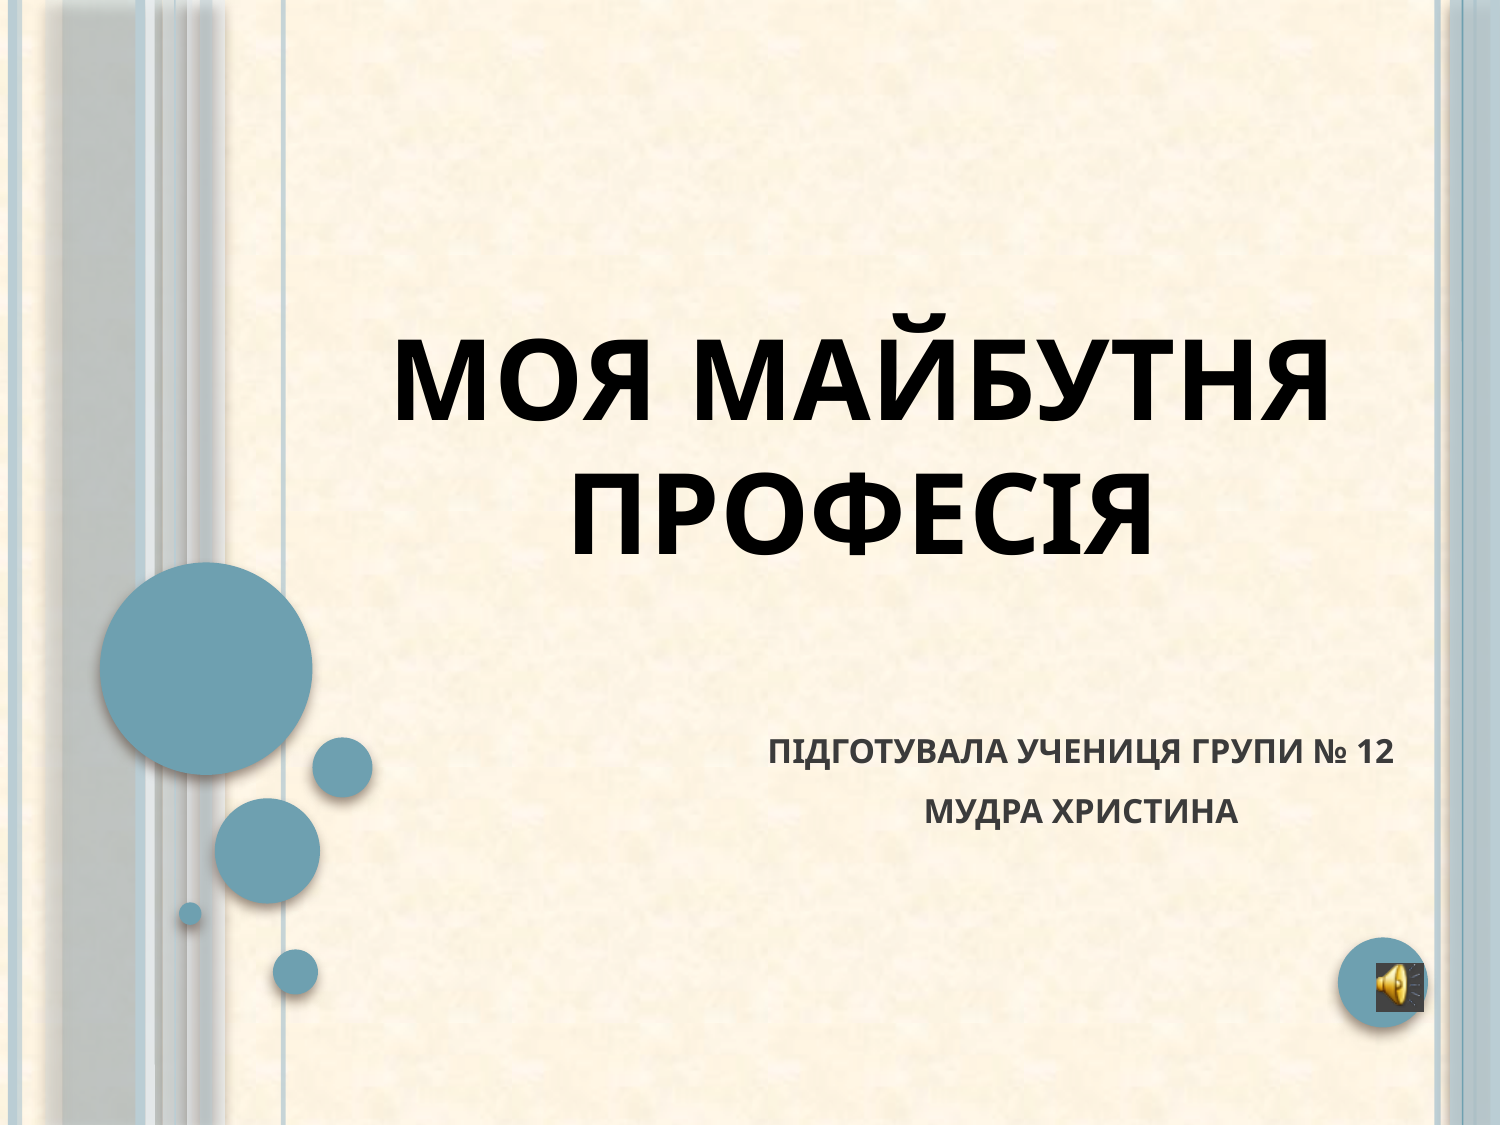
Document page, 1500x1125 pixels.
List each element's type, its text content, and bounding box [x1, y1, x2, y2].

text_box Підготувала учениця групи № 12 Мудра Христина [749, 674, 1413, 838]
picture [1374, 962, 1426, 1013]
text_box Моя майбутня професія [312, 299, 1413, 585]
